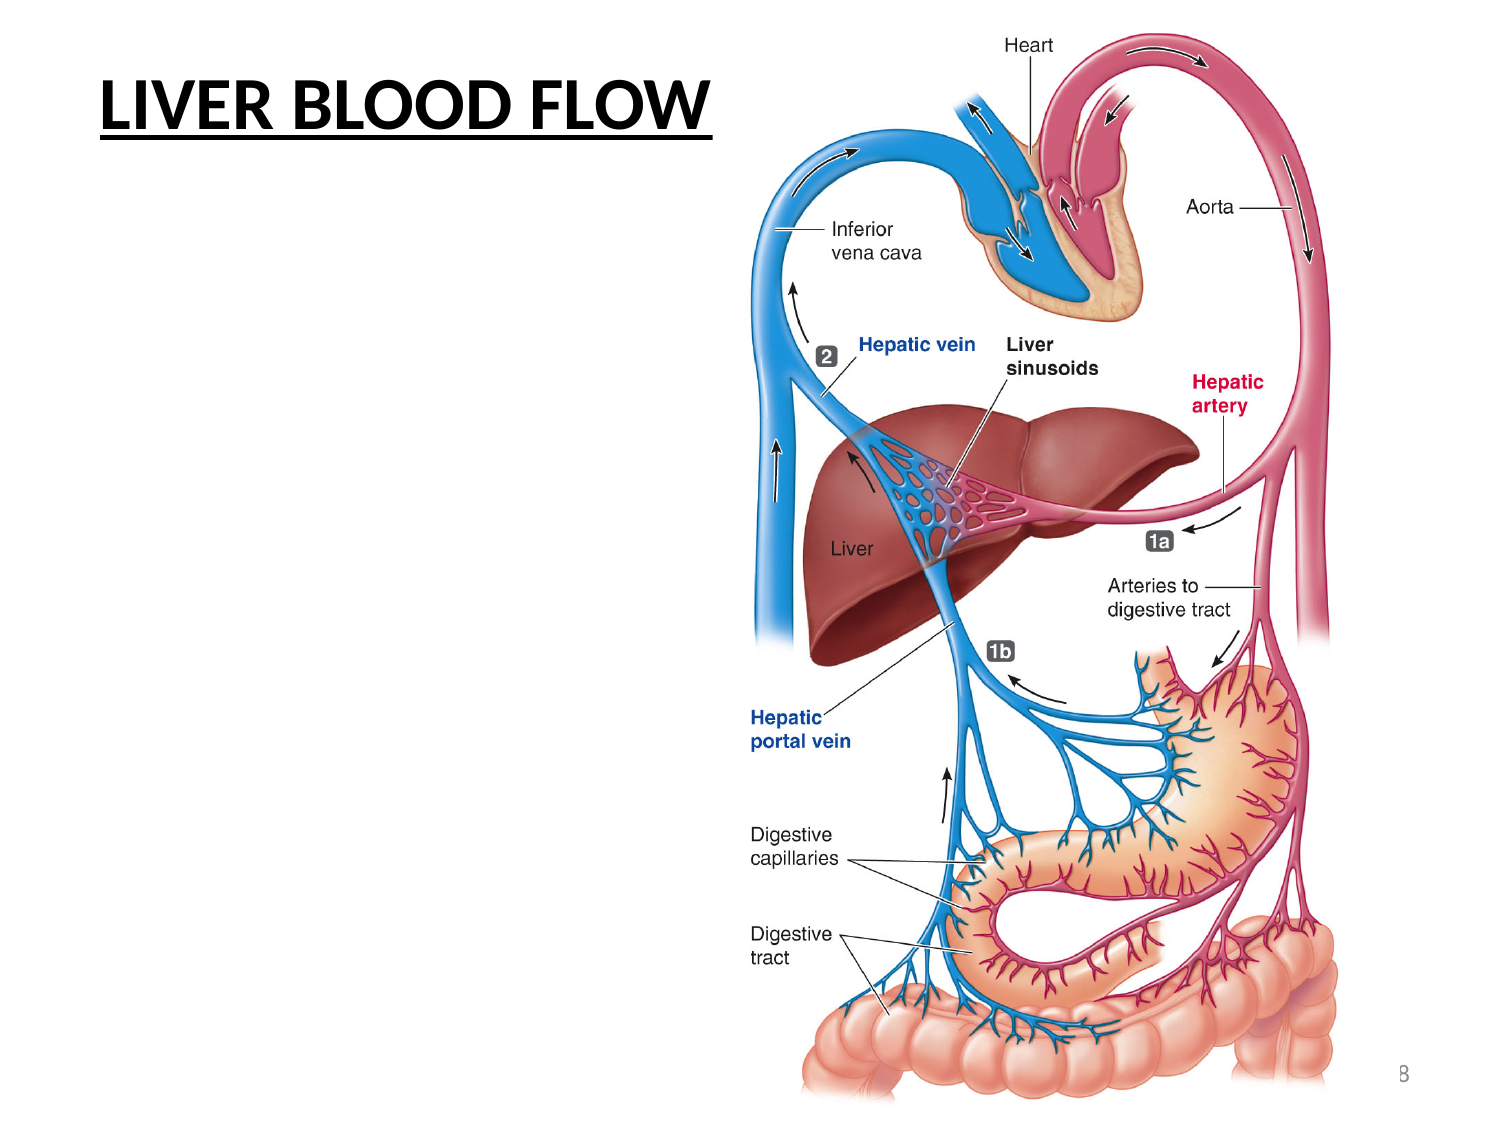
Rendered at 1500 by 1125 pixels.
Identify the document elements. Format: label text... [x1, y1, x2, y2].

slide_number 8 [1404, 1042, 1425, 1103]
title LIVER BLOOD FLOW [0, 24, 707, 175]
picture [712, 4, 1401, 1121]
